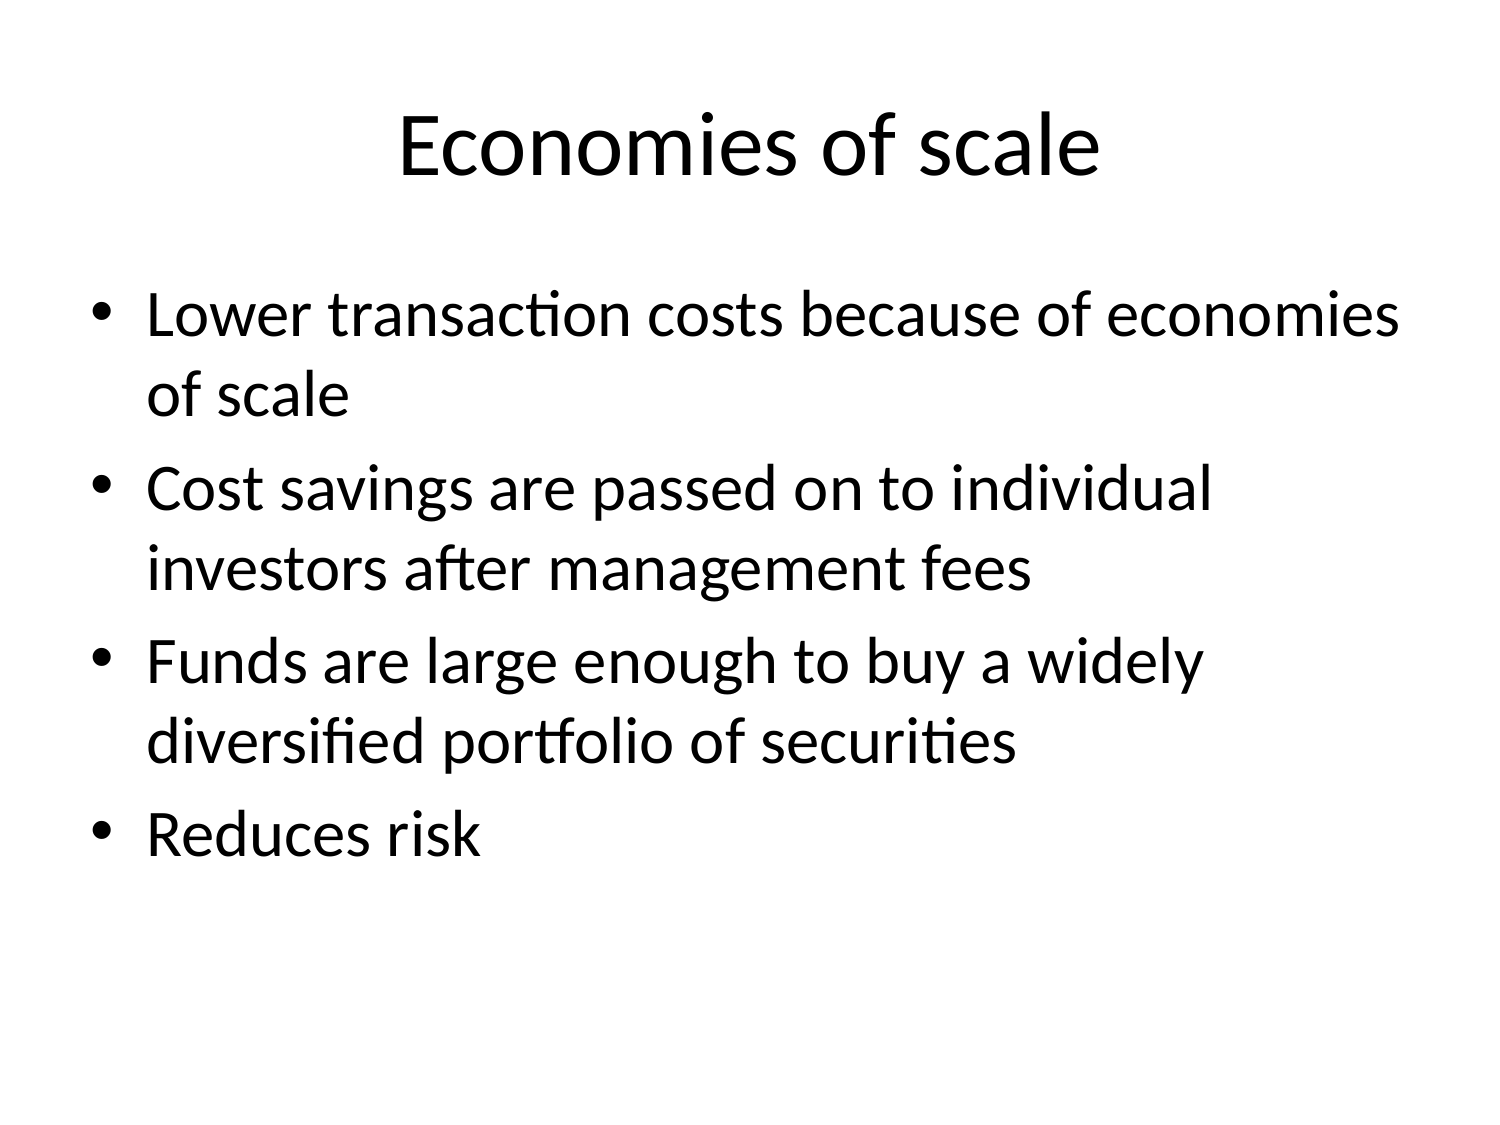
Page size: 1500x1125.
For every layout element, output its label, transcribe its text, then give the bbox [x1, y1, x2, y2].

list Lower transaction costs because of economies of scale Cost savings are passed on to individual investors after management fees Funds are large enough to buy a widely diversified portfolio of securities Reduces risk [75, 262, 1425, 1005]
title Economies of scale [75, 45, 1425, 233]
